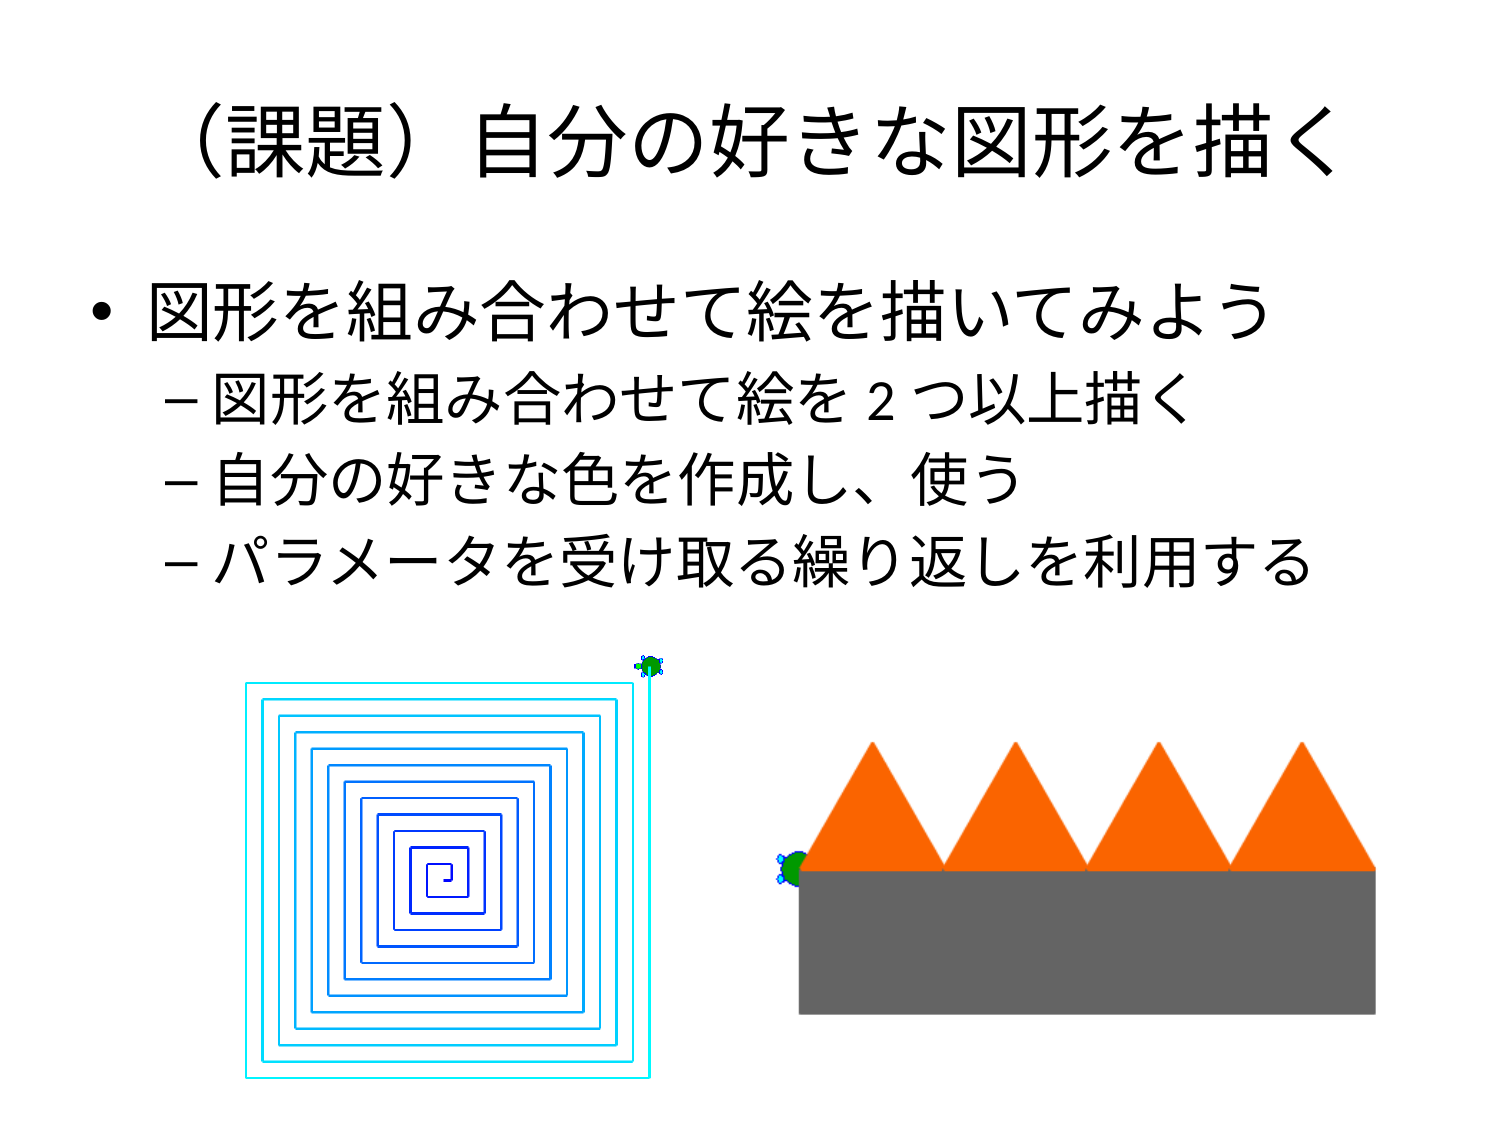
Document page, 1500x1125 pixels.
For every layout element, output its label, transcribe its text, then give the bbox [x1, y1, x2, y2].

picture [759, 732, 1396, 1035]
title （課題）自分の好きな図形を描く [75, 45, 1425, 233]
picture [227, 645, 675, 1089]
list 図形を組み合わせて絵を描いてみよう 図形を組み合わせて絵を2つ以上描く 自分の好きな色を作成し、使う パラメータを受け取る繰り返しを利用する [75, 262, 1425, 1005]
